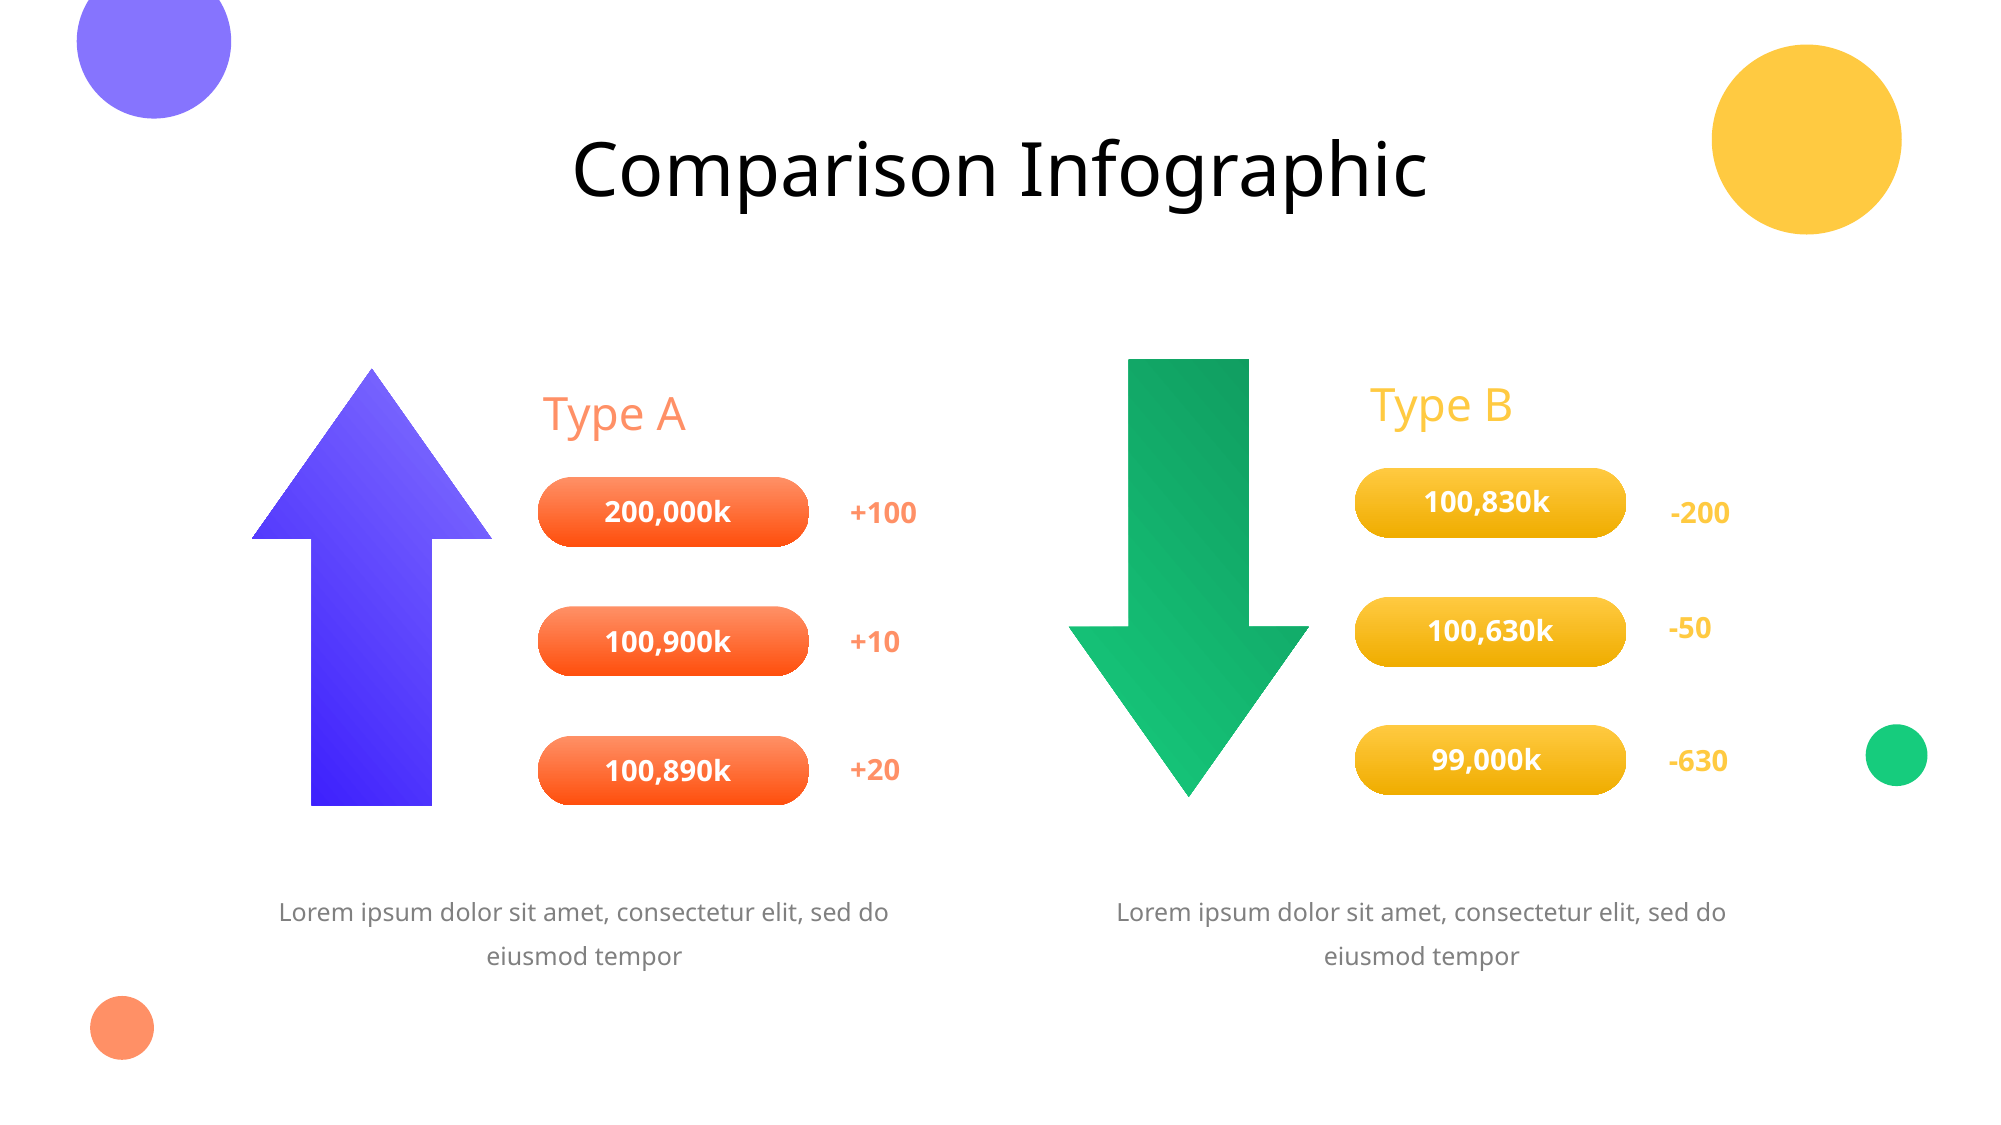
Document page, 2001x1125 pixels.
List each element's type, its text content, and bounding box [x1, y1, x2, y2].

text_box [537, 481, 811, 548]
text_box [1710, 43, 1903, 236]
text_box [250, 367, 494, 807]
text_box -200 [1656, 486, 1776, 537]
text_box 100,630k [1403, 604, 1578, 655]
text_box [537, 734, 811, 807]
text_box [537, 605, 811, 678]
text_box [1353, 595, 1628, 668]
text_box 100,900k [584, 615, 759, 666]
text_box 200,000k [584, 485, 759, 536]
text_box Lorem ipsum dolor sit amet, consectetur elit, sed do eiusmod tempor [1074, 873, 1770, 979]
text_box [1353, 472, 1628, 539]
text_box +100 [835, 487, 995, 538]
text_box -50 [1653, 601, 1814, 652]
text_box [1066, 358, 1311, 799]
title Comparison Infographic [137, 59, 1863, 278]
text_box -630 [1653, 734, 1780, 785]
text_box +10 [835, 615, 930, 666]
text_box 99,000k [1403, 733, 1578, 784]
text_box [75, 0, 233, 120]
text_box Type A [527, 351, 883, 481]
text_box 100,830k [1403, 476, 1578, 526]
text_box Type B [1355, 342, 1710, 472]
text_box +20 [835, 743, 930, 794]
text_box [1864, 723, 1929, 788]
text_box 100,890k [584, 745, 759, 795]
text_box [89, 994, 155, 1061]
text_box [1353, 723, 1628, 796]
text_box Lorem ipsum dolor sit amet, consectetur elit, sed do eiusmod tempor [236, 873, 933, 979]
